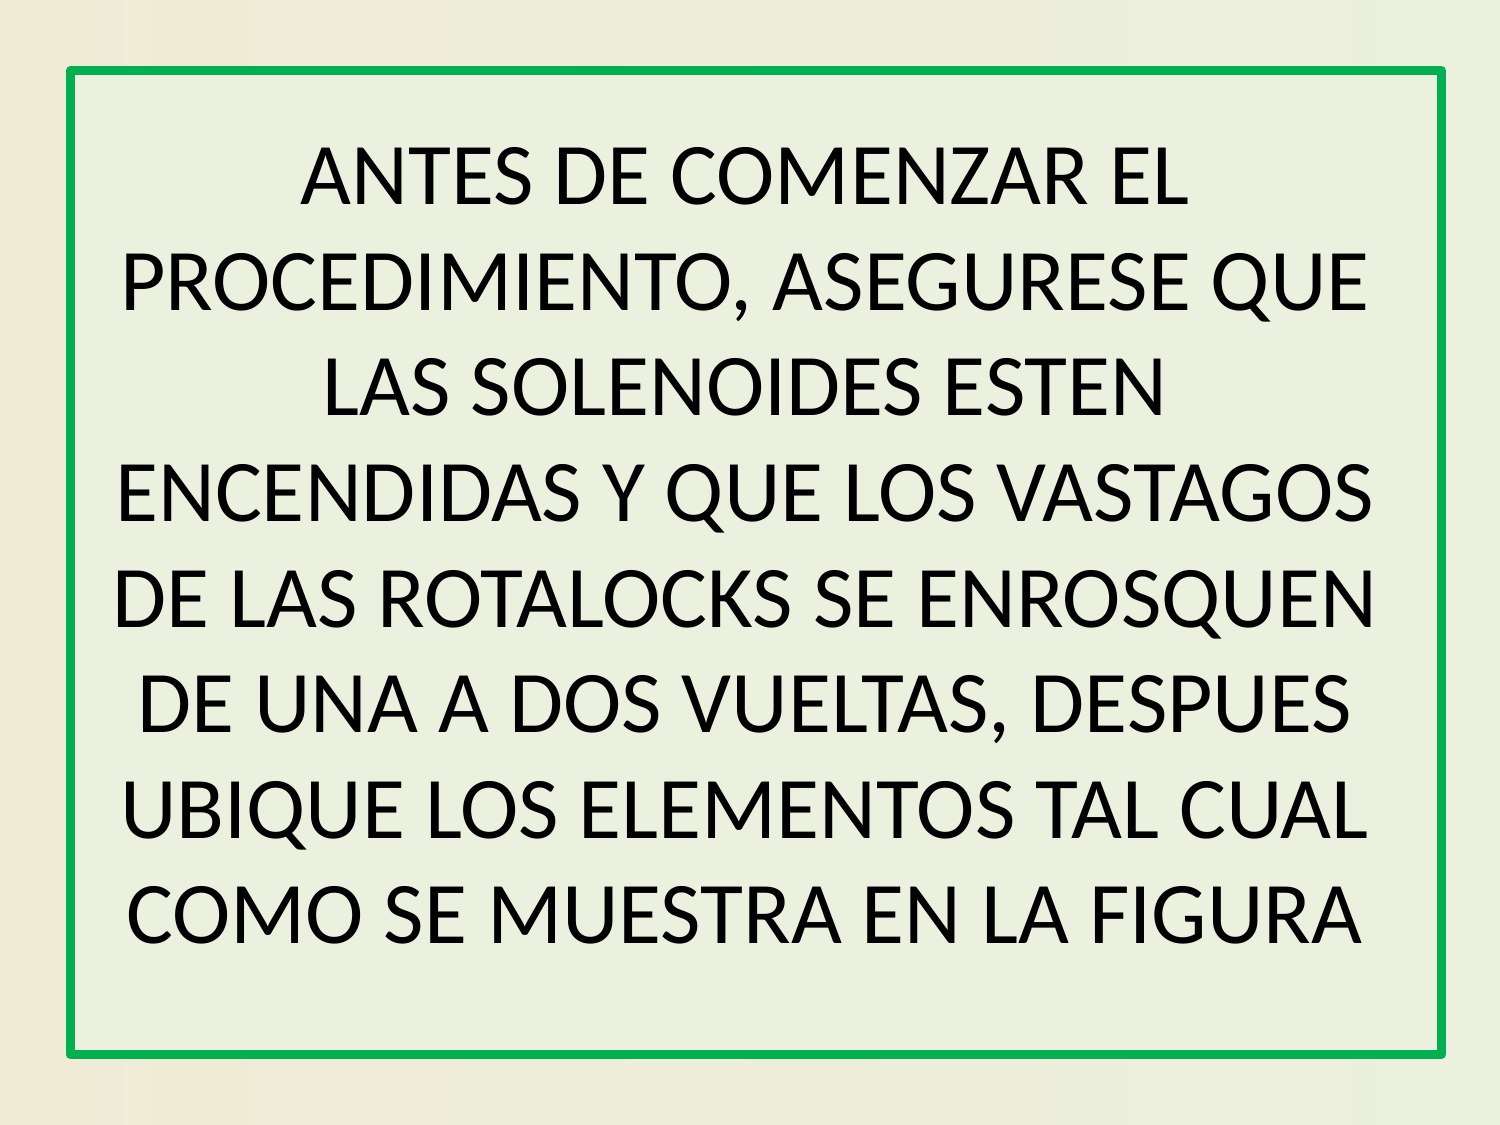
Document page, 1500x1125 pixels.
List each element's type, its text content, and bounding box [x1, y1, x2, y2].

title ANTES DE COMENZAR EL PROCEDIMIENTO, ASEGURESE QUE LAS SOLENOIDES ESTEN ENCENDIDAS Y QUE LOS VASTAGOS DE LAS ROTALOCKS SE ENROSQUEN DE UNA A DOS VUELTAS, DESPUES UBIQUE LOS ELEMENTOS TAL CUAL COMO SE MUESTRA EN LA FIGURA [70, 105, 1421, 973]
text_box [68, 68, 1443, 1057]
